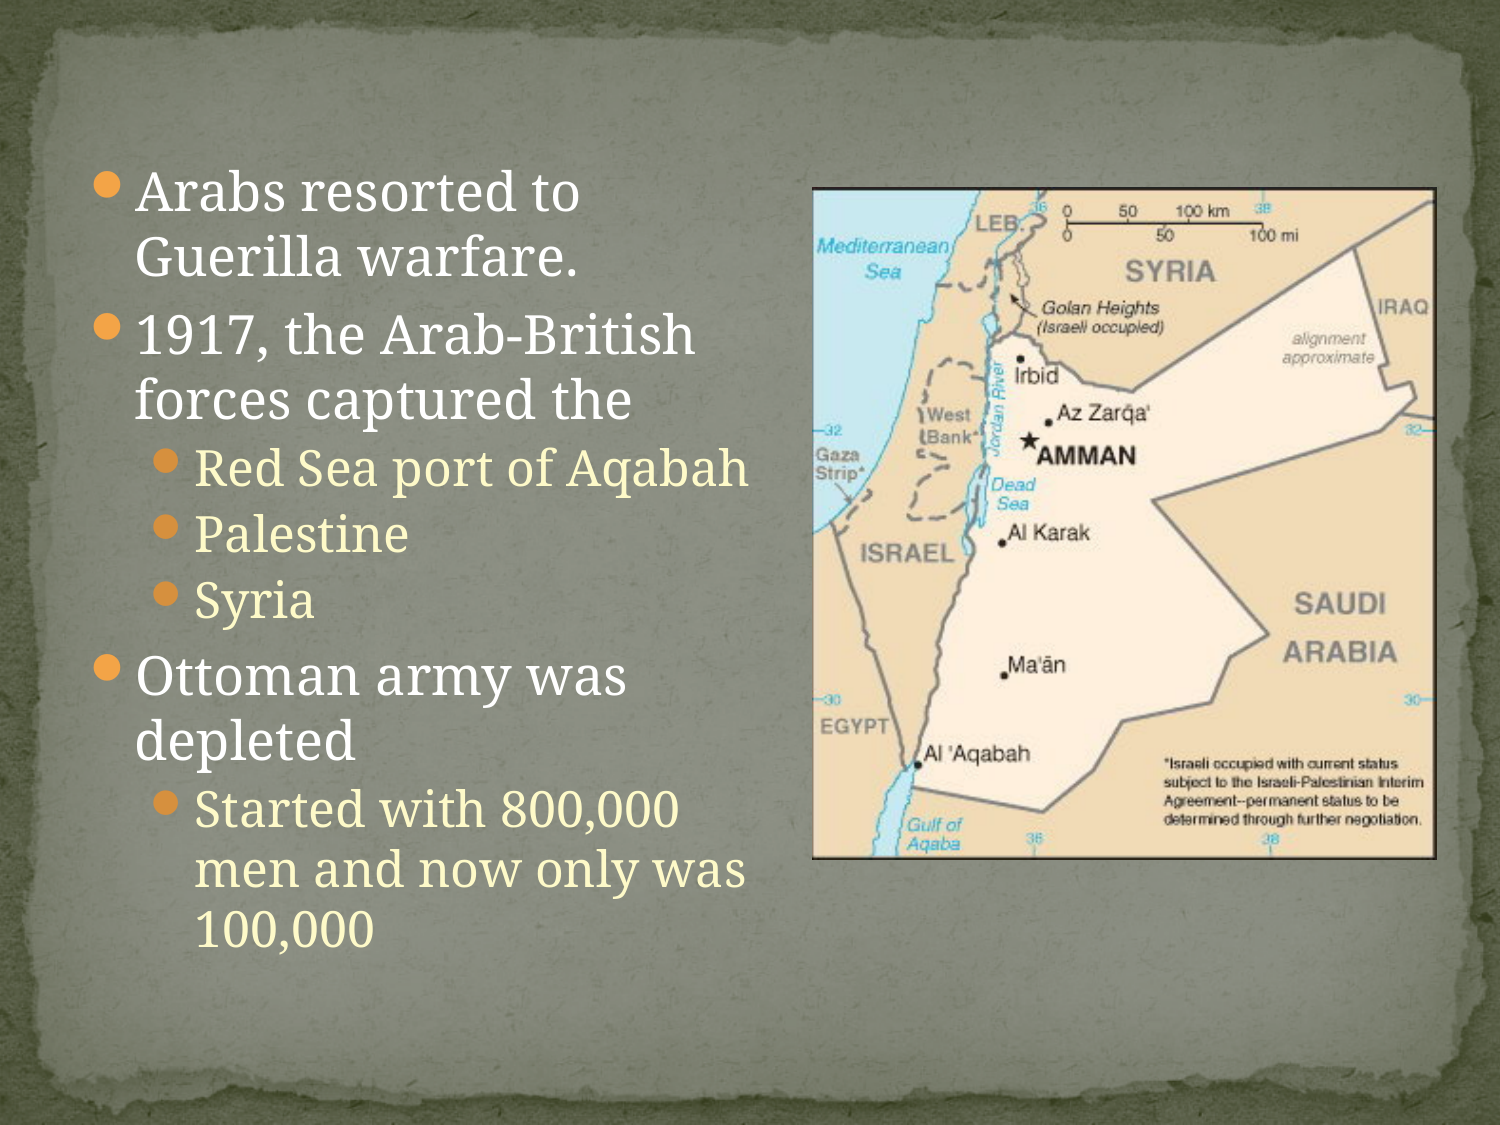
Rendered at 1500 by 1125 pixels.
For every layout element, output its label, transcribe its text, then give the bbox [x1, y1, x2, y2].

list Arabs resorted to Guerilla warfare. 1917, the Arab-British forces captured the Red Sea port of Aqabah Palestine Syria Ottoman army was depleted Started with 800,000 men and now only was 100,000 [75, 149, 800, 1125]
picture [812, 187, 1437, 860]
